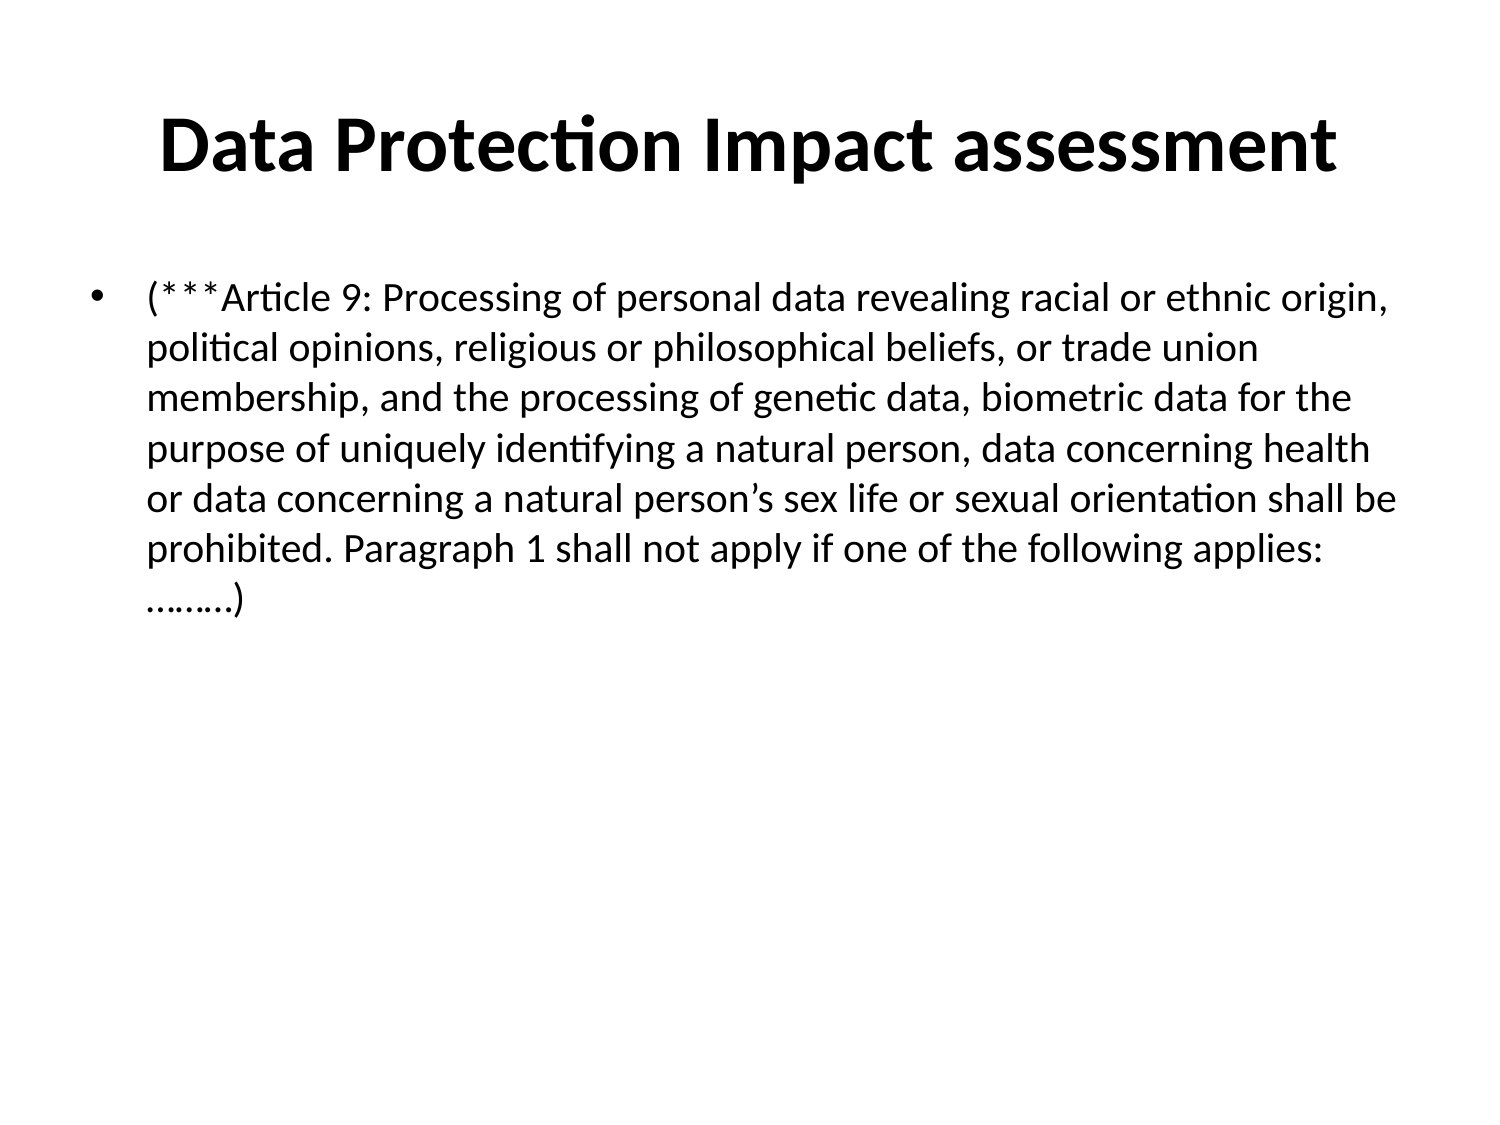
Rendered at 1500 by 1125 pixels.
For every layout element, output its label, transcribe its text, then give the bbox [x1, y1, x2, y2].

title Data Protection Impact assessment [75, 45, 1425, 233]
list (***Article 9: Processing of personal data revealing racial or ethnic origin, political opinions, religious or philosophical beliefs, or trade union membership, and the processing of genetic data, biometric data for the purpose of uniquely identifying a natural person, data concerning health or data concerning a natural person’s sex life or sexual orientation shall be prohibited. Paragraph 1 shall not apply if one of the following applies:………) [75, 262, 1425, 1005]
